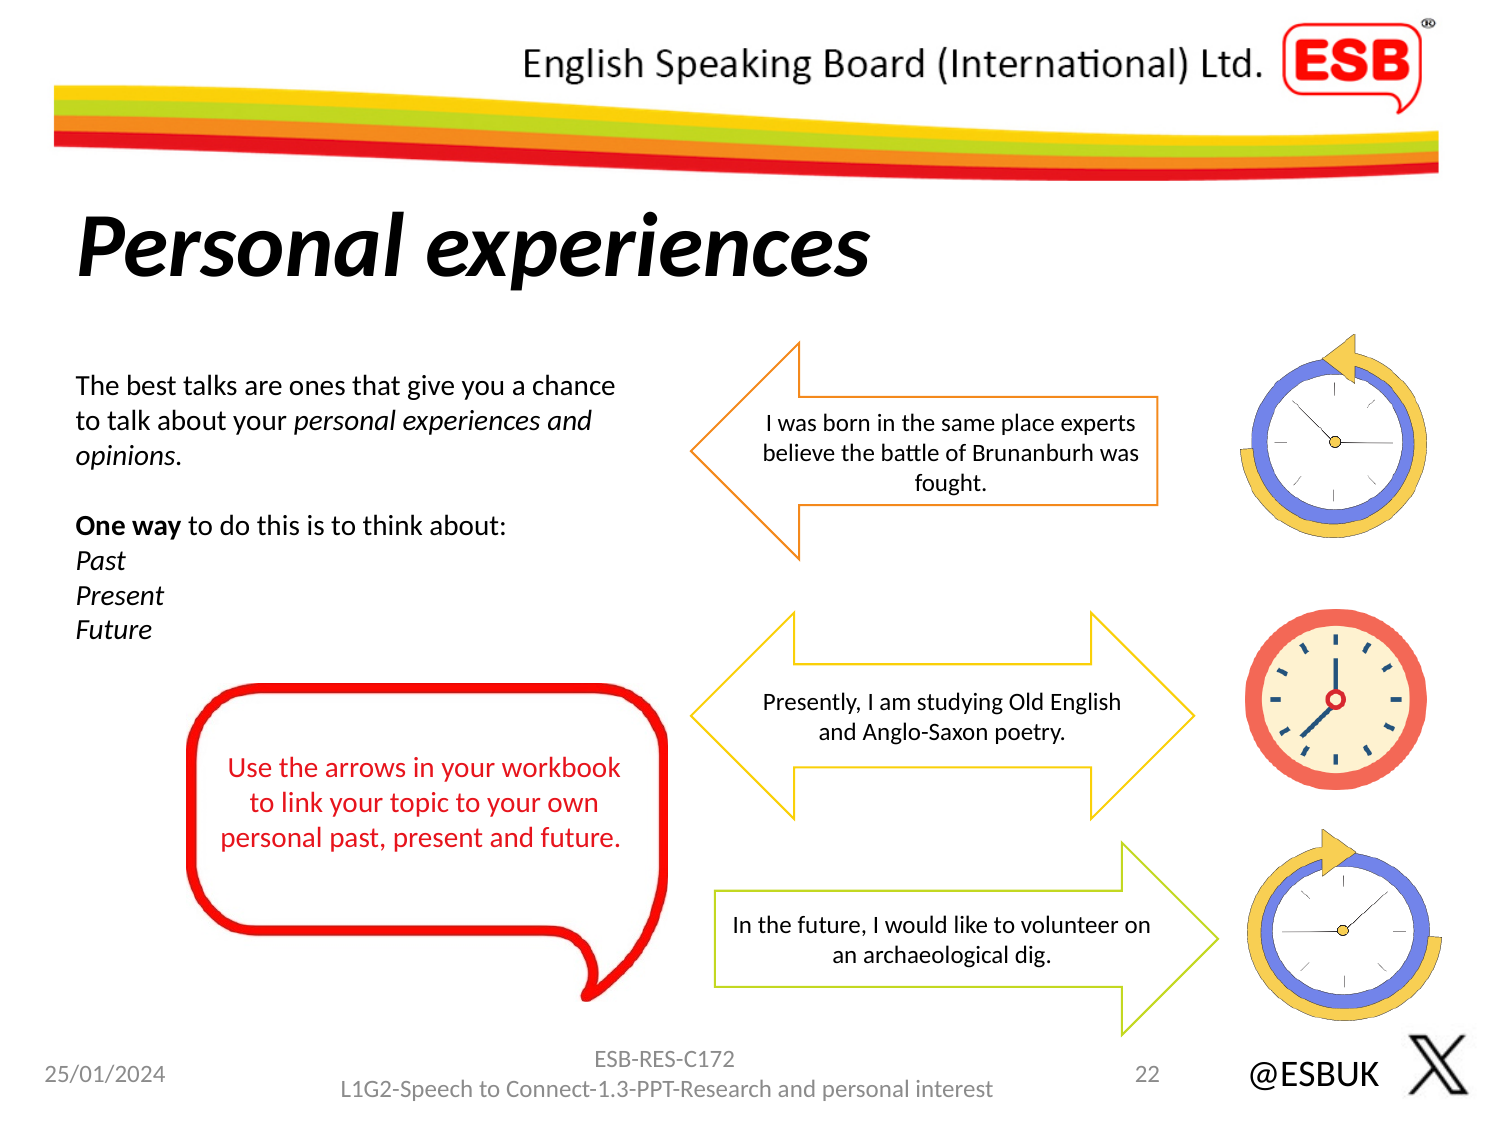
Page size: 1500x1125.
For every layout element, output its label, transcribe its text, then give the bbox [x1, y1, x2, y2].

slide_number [29, 1042, 320, 1103]
picture [1234, 829, 1481, 1107]
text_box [186, 683, 668, 1002]
slide_number 22 [930, 1042, 1176, 1103]
title Personal experiences [61, 188, 1355, 307]
text_box Presently, I am studying Old English and Anglo-Saxon poetry. [689, 610, 1196, 822]
text_box The best talks are ones that give you a chance to talk about your personal experiences and opinions. One way to do this is to think about: Past Present Future [60, 358, 659, 689]
picture [0, 0, 1500, 189]
picture [1234, 598, 1448, 793]
text_box In the future, I would like to volunteer on an archaeological dig. [713, 840, 1220, 1038]
text_box I was born in the same place experts believe the battle of Brunanburh was fought. [689, 340, 1159, 562]
footer ESB-RES-C172 L1G2-Speech to Connect-1.3-PPT-Research and personal interest [320, 1042, 930, 1103]
picture [1228, 334, 1439, 544]
